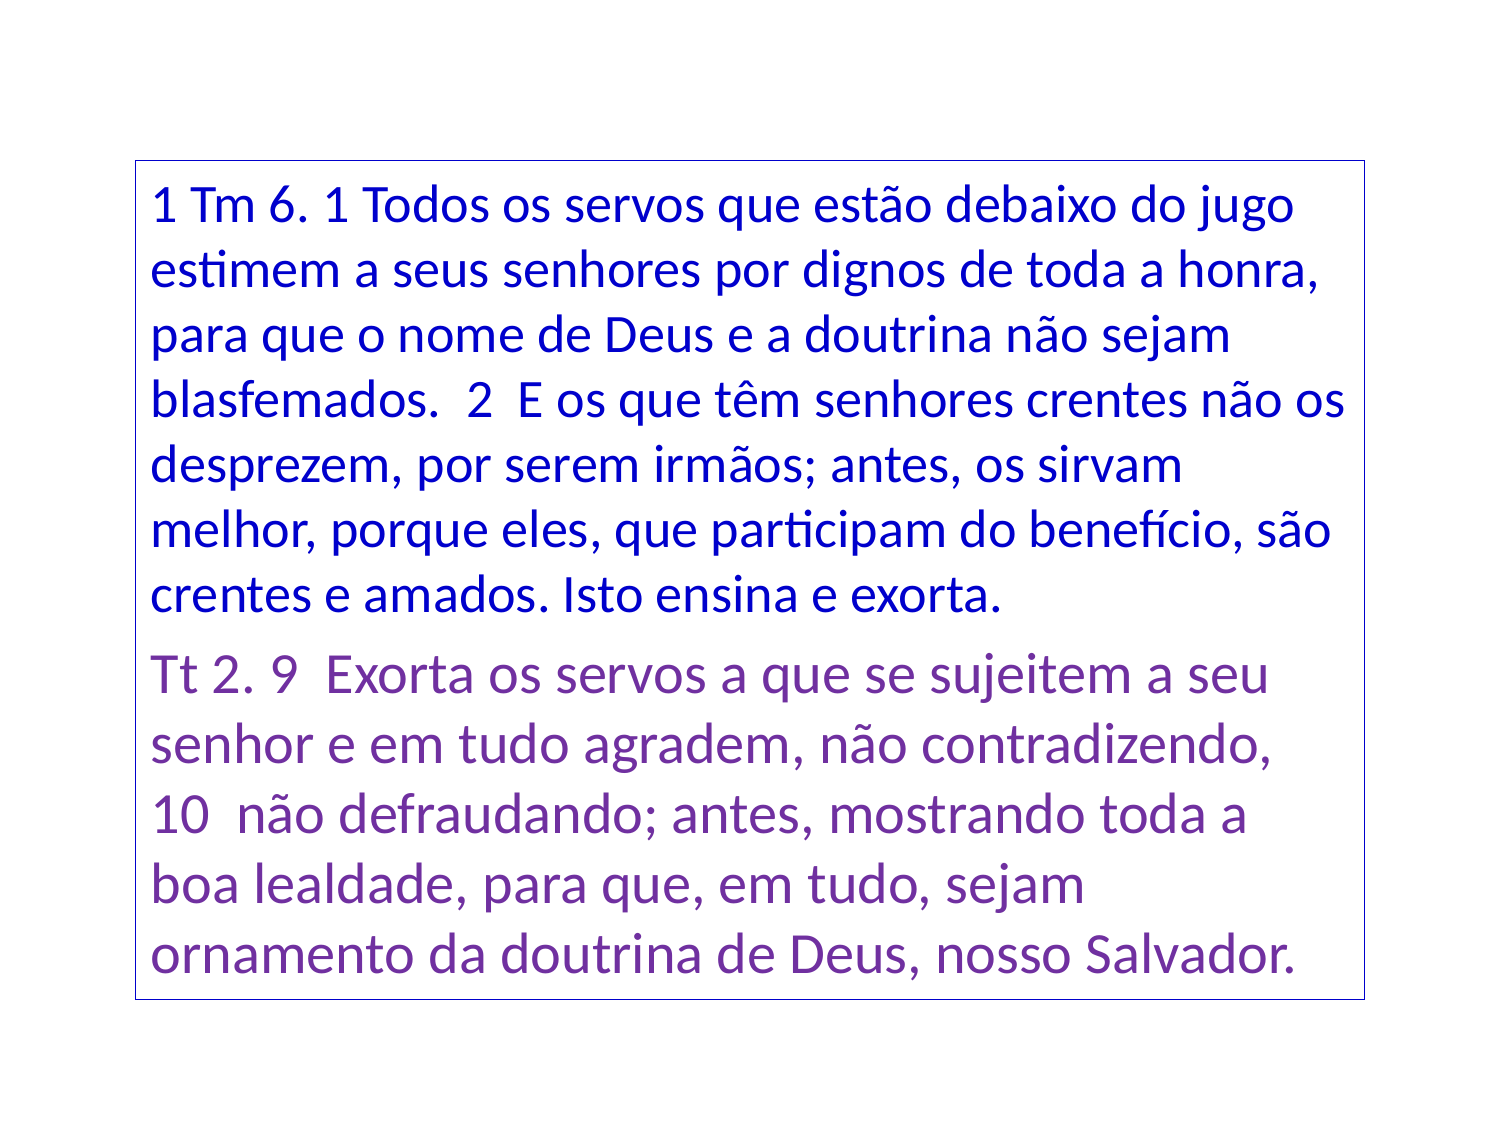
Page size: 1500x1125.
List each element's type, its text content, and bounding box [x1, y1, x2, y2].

list 1 Tm 6. 1 Todos os servos que estão debaixo do jugo estimem a seus senhores por dignos de toda a honra, para que o nome de Deus e a doutrina não sejam blasfemados. 2 E os que têm senhores crentes não os desprezem, por serem irmãos; antes, os sirvam melhor, porque eles, que participam do benefício, são crentes e amados. Isto ensina e exorta. Tt 2. 9 Exorta os servos a que se sujeitem a seu senhor e em tudo agradem, não contradizendo, 10 não defraudando; antes, mostrando toda a boa lealdade, para que, em tudo, sejam ornamento da doutrina de Deus, nosso Salvador. [135, 160, 1365, 1000]
